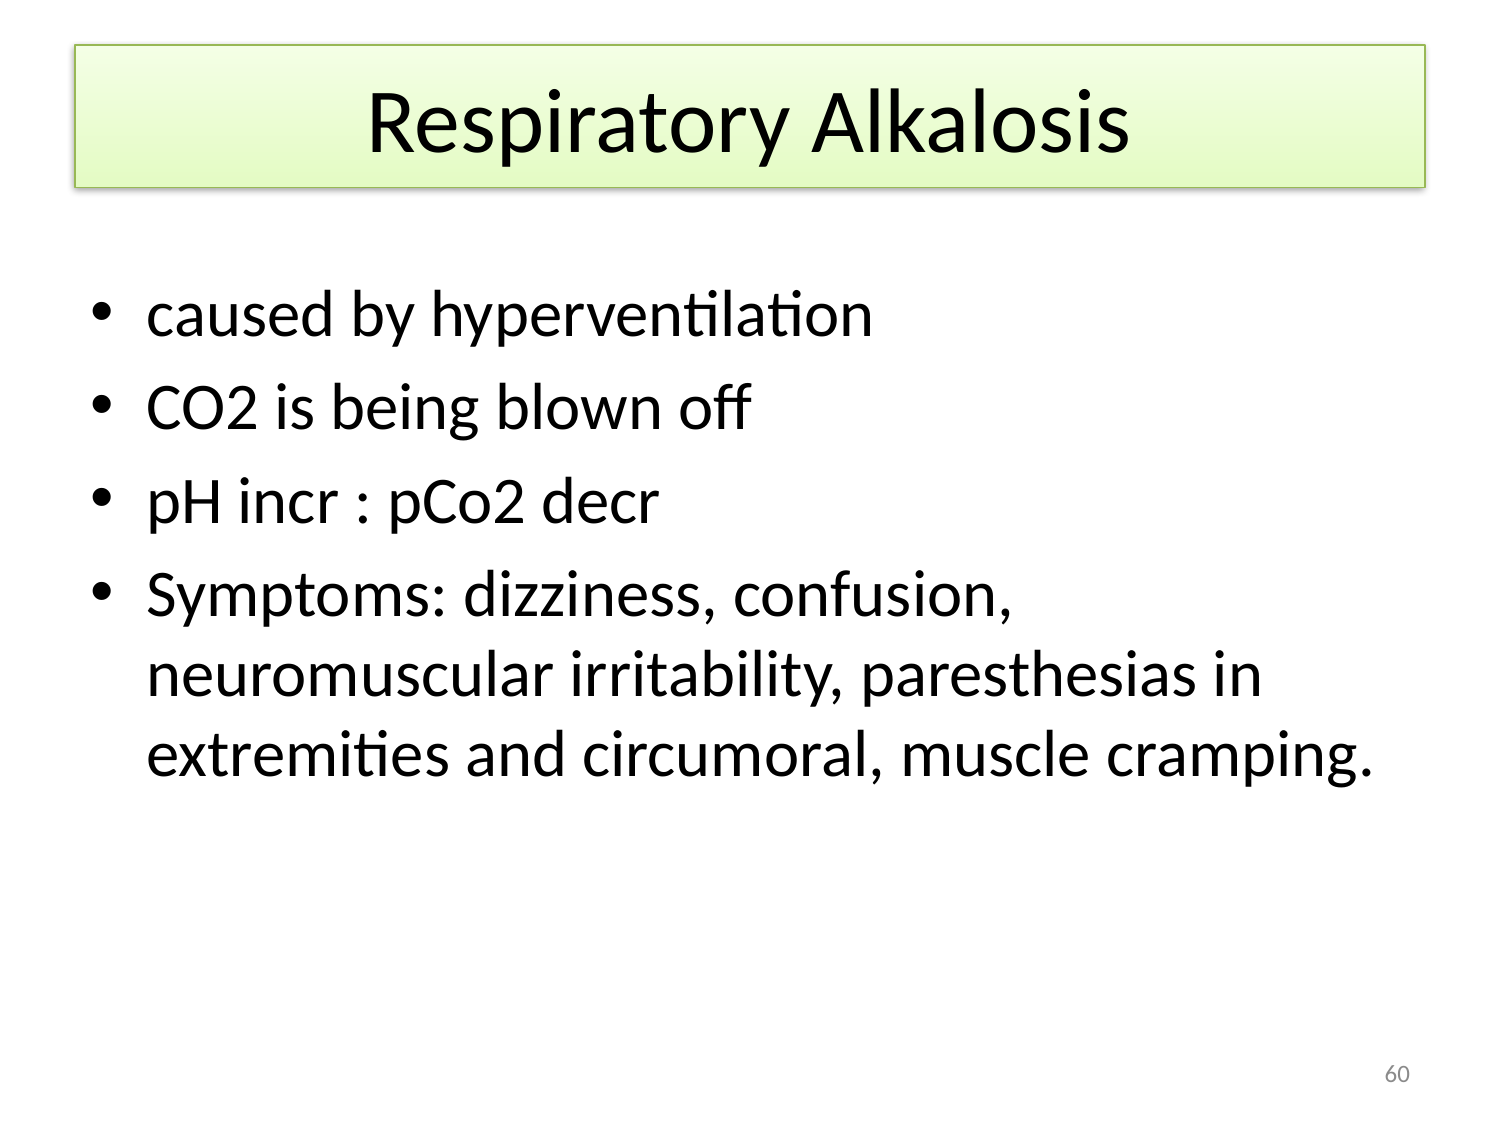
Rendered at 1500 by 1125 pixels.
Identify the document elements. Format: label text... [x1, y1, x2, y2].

list caused by hyperventilation CO2 is being blown off pH incr : pCo2 decr Symptoms: dizziness, confusion, neuromuscular irritability, paresthesias in extremities and circumoral, muscle cramping. [75, 262, 1425, 1005]
slide_number 60 [1074, 1042, 1425, 1103]
title Respiratory Alkalosis [74, 44, 1426, 188]
